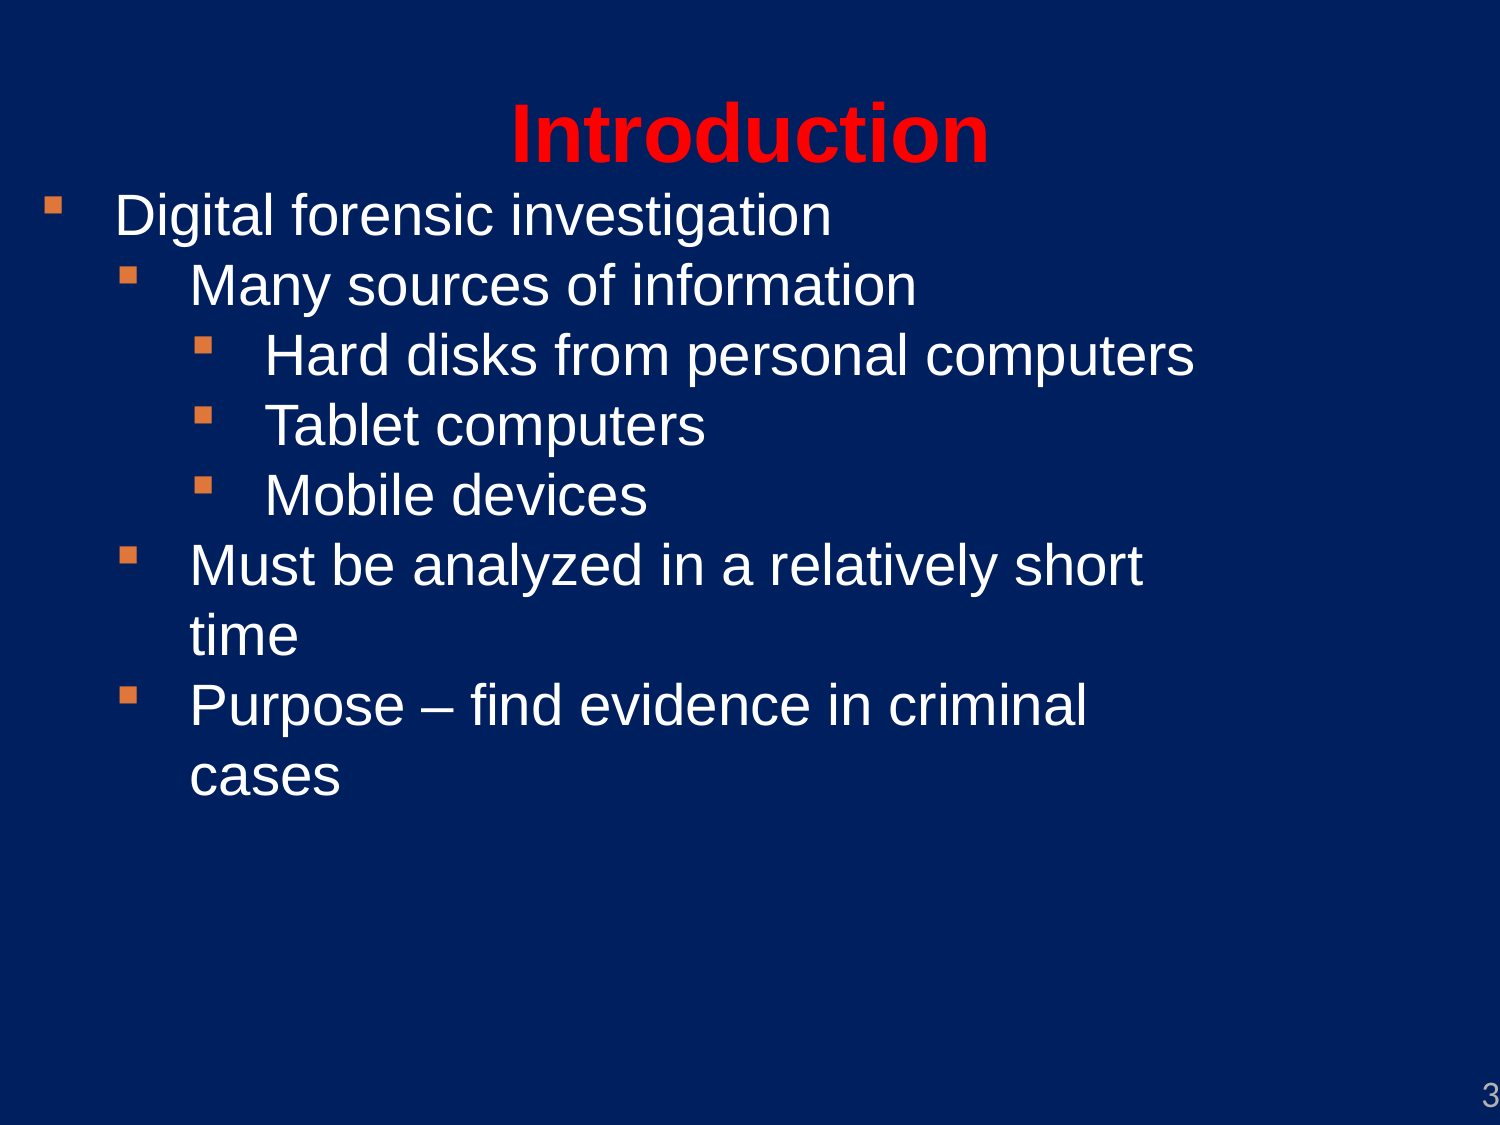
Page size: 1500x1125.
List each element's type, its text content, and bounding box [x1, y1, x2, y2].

slide_number 3 [1437, 1069, 1500, 1125]
text_box Digital forensic investigation Many sources of information Hard disks from personal computers Tablet computers Mobile devices Must be analyzed in a relatively short time Purpose – find evidence in criminal cases [37, 177, 1226, 808]
title Introduction [44, 53, 1456, 267]
